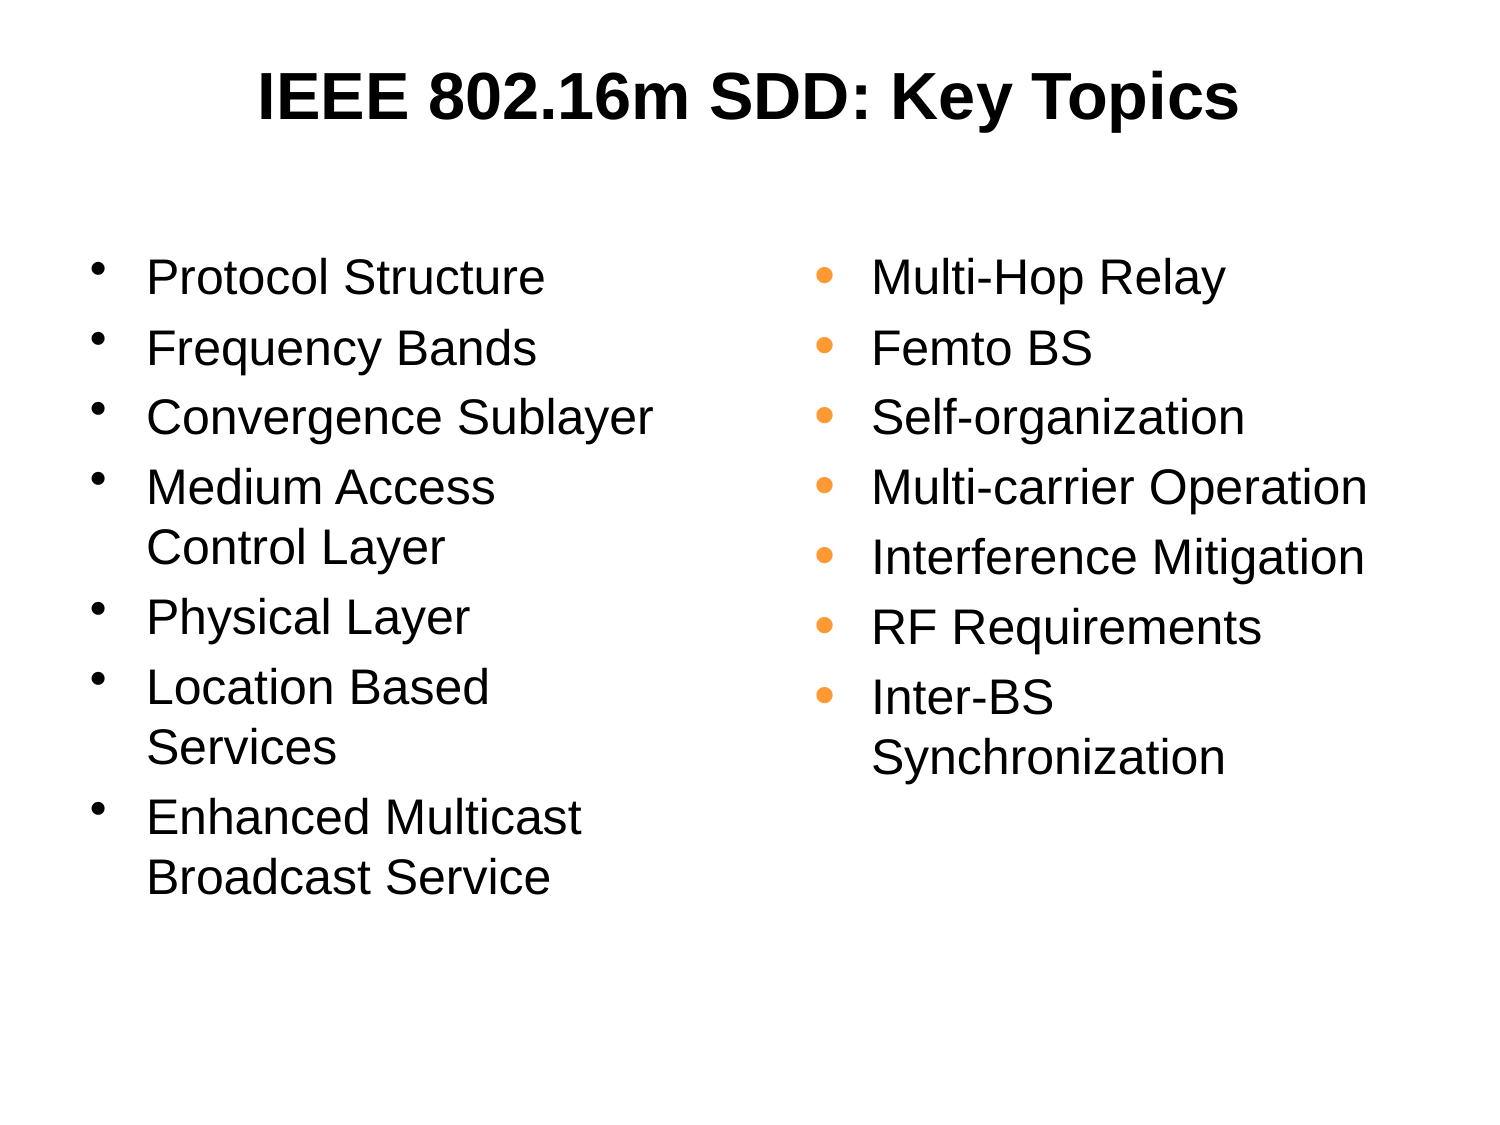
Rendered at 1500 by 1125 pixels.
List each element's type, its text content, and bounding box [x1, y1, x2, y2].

text_box Multi-Hop Relay Femto BS Self-organization Multi-carrier Operation Interference Mitigation RF Requirements Inter-BS Synchronization [799, 237, 1400, 1025]
list Protocol Structure Frequency Bands Convergence Sublayer Medium Access Control Layer Physical Layer Location Based Services Enhanced Multicast Broadcast Service [75, 237, 675, 1025]
title IEEE 802.16m SDD: Key Topics [75, 45, 1425, 233]
